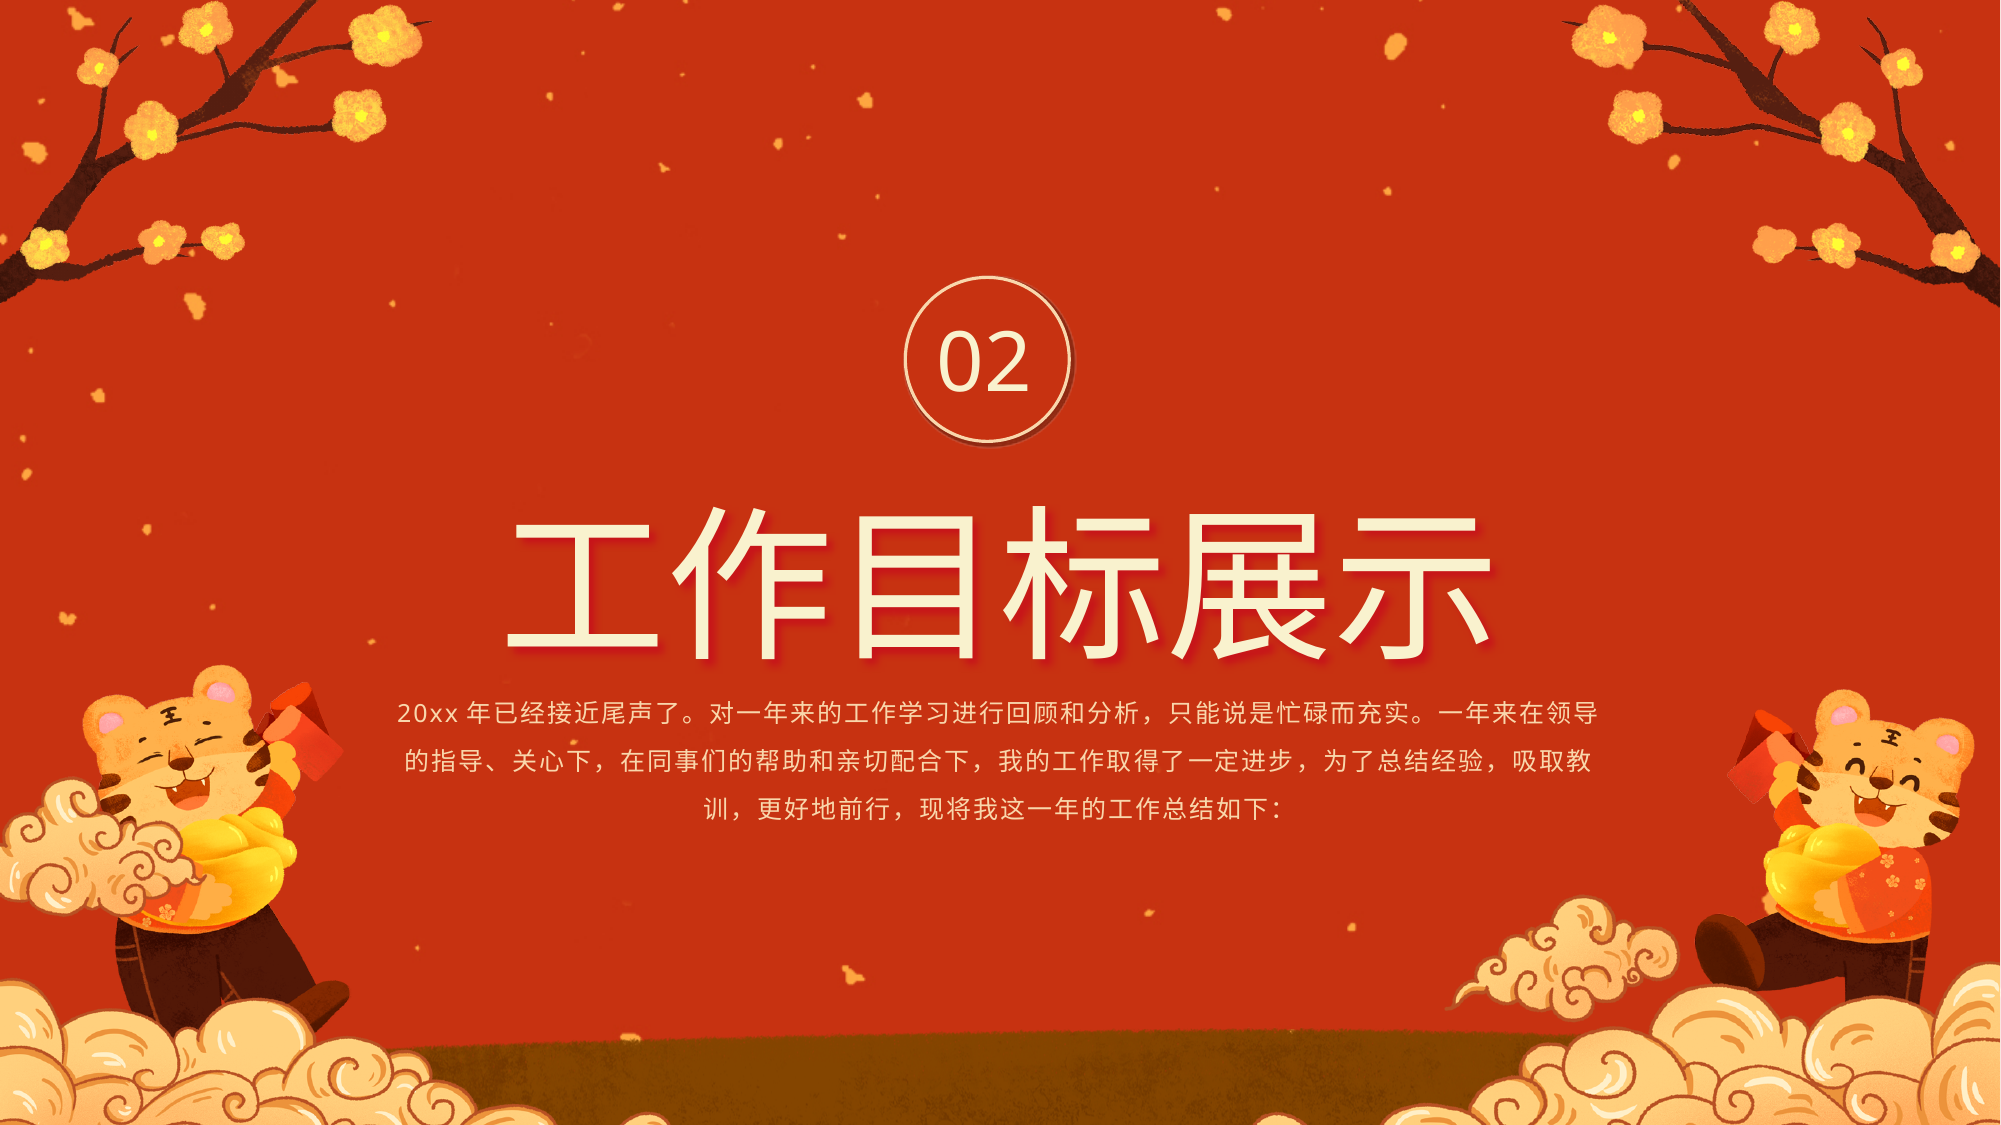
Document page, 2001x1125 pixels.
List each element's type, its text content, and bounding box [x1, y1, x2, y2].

picture [0, 0, 2001, 1125]
text_box 20xx年已经接近尾声了。对一年来的工作学习进行回顾和分析，只能说是忙碌而充实。一年来在领导的指导、关心下，在同事们的帮助和亲切配合下，我的工作取得了一定进步，为了总结经验，吸取教训，更好地前行，现将我这一年的工作总结如下： [381, 672, 1619, 831]
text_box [905, 277, 1070, 442]
text_box 工作目标展示 [205, 452, 1795, 688]
